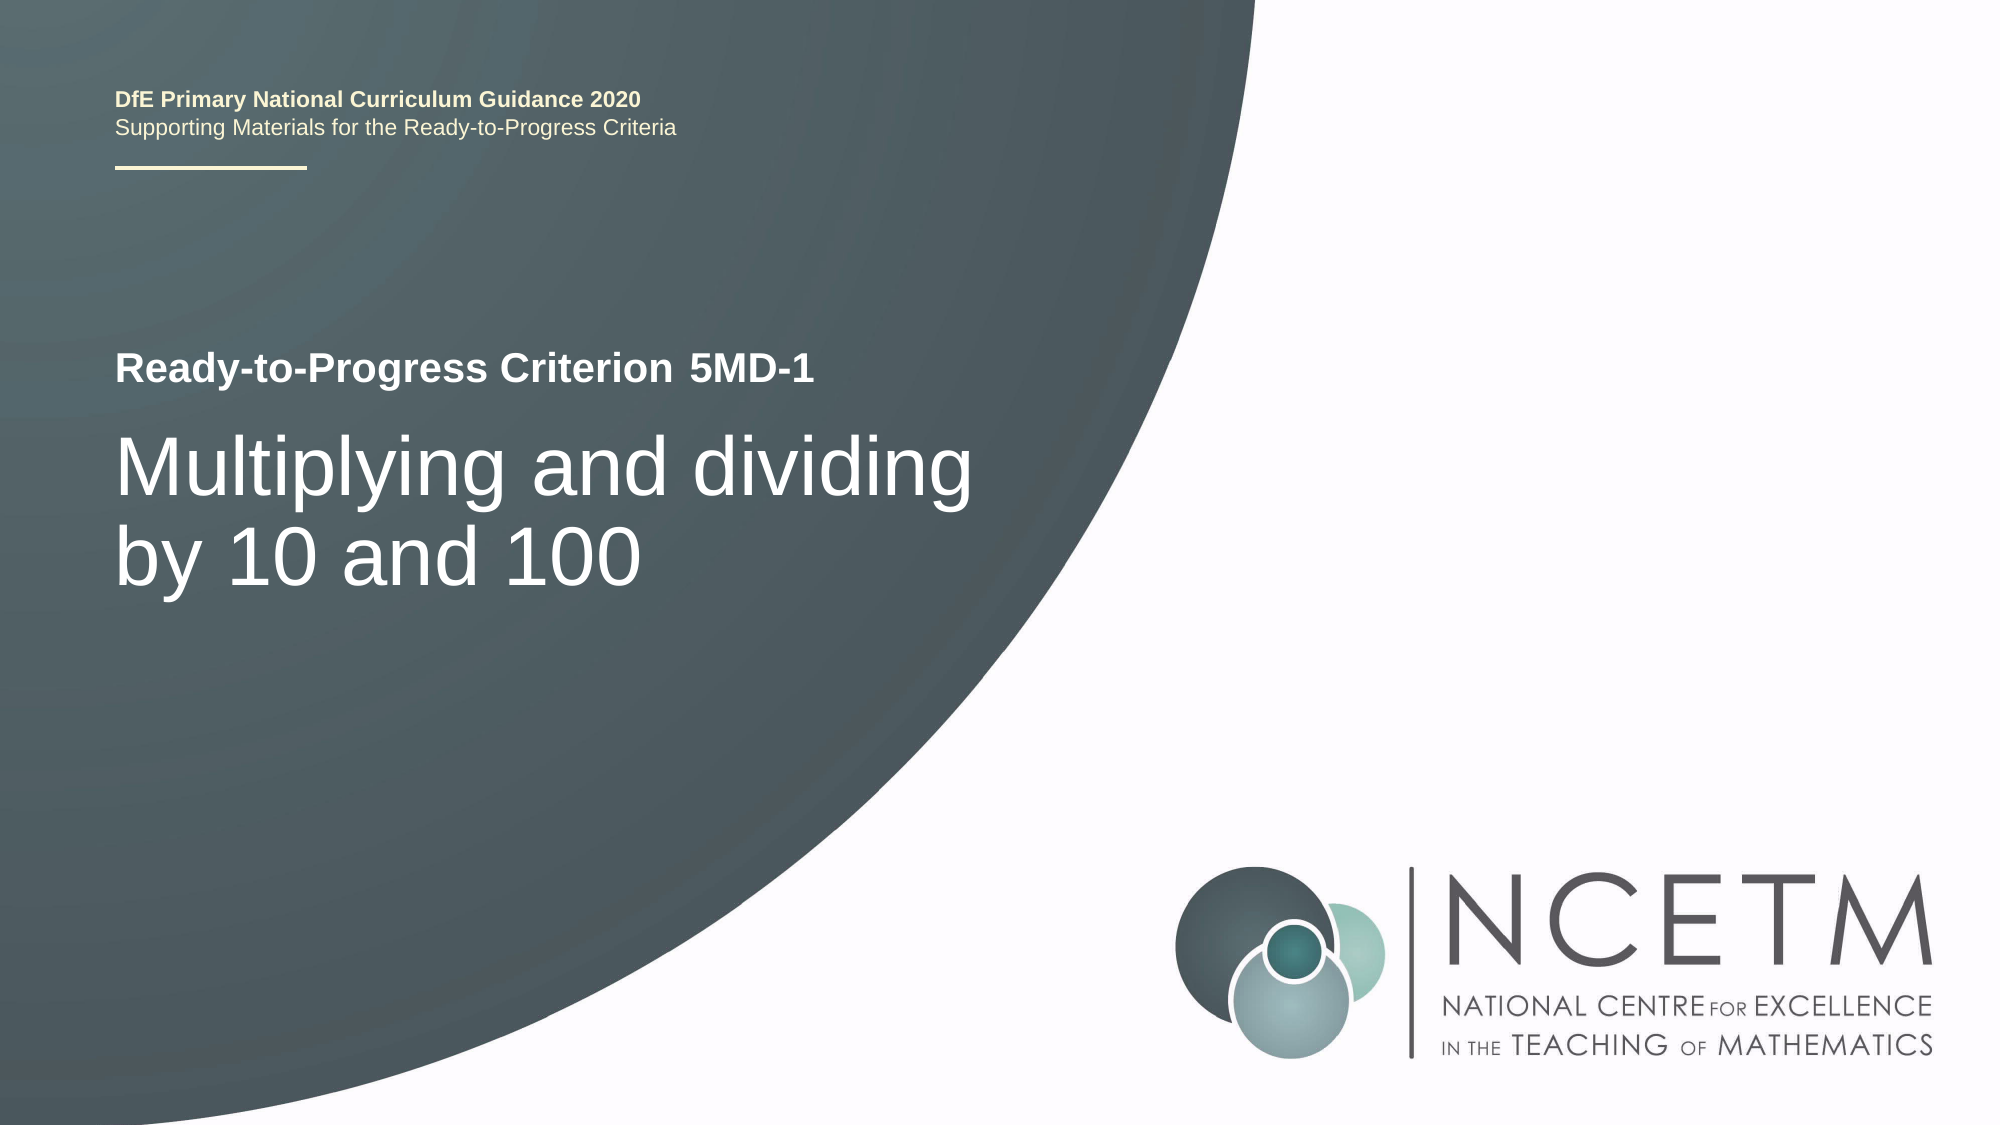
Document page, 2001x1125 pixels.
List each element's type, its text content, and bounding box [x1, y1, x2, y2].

picture [0, 0, 2001, 1125]
list 5MD-1 [674, 338, 1043, 414]
subtitle Multiplying and dividing by 10 and 100 [99, 416, 1000, 912]
